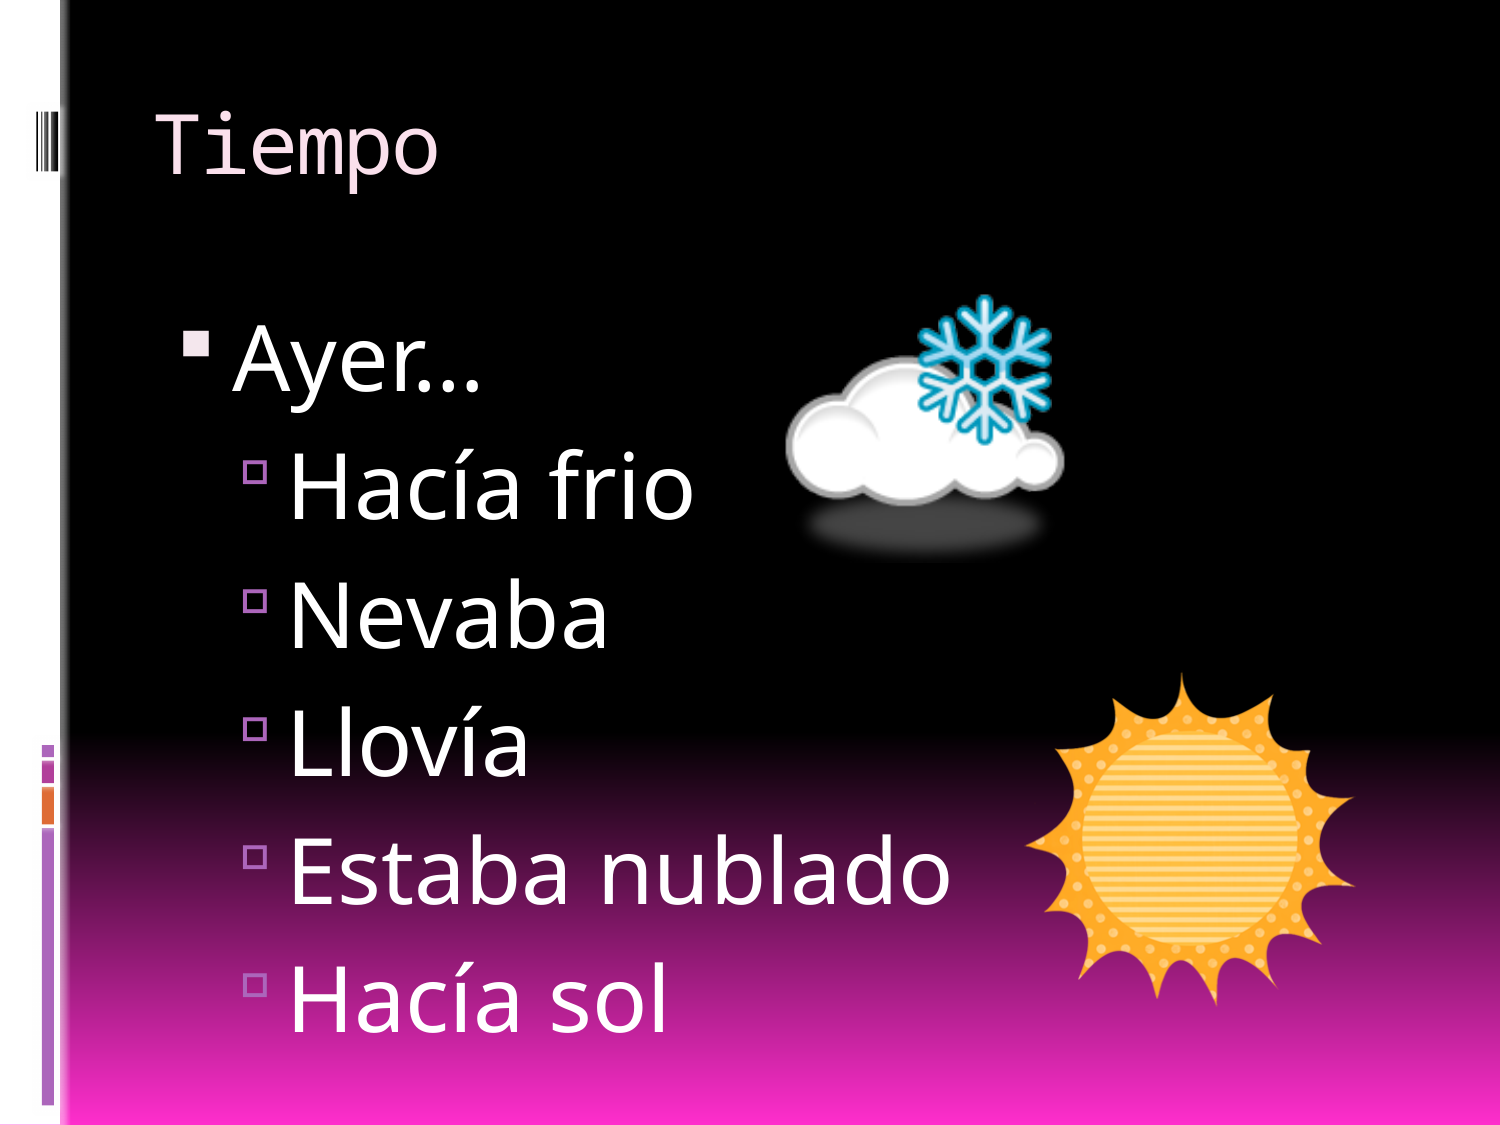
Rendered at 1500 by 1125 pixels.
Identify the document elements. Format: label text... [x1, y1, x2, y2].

title Tiempo [137, 83, 1413, 234]
picture [774, 262, 1076, 563]
picture [1012, 662, 1368, 1016]
list Ayer… Hacía frio Nevaba Llovía Estaba nublado Hacía sol [150, 292, 1425, 1043]
